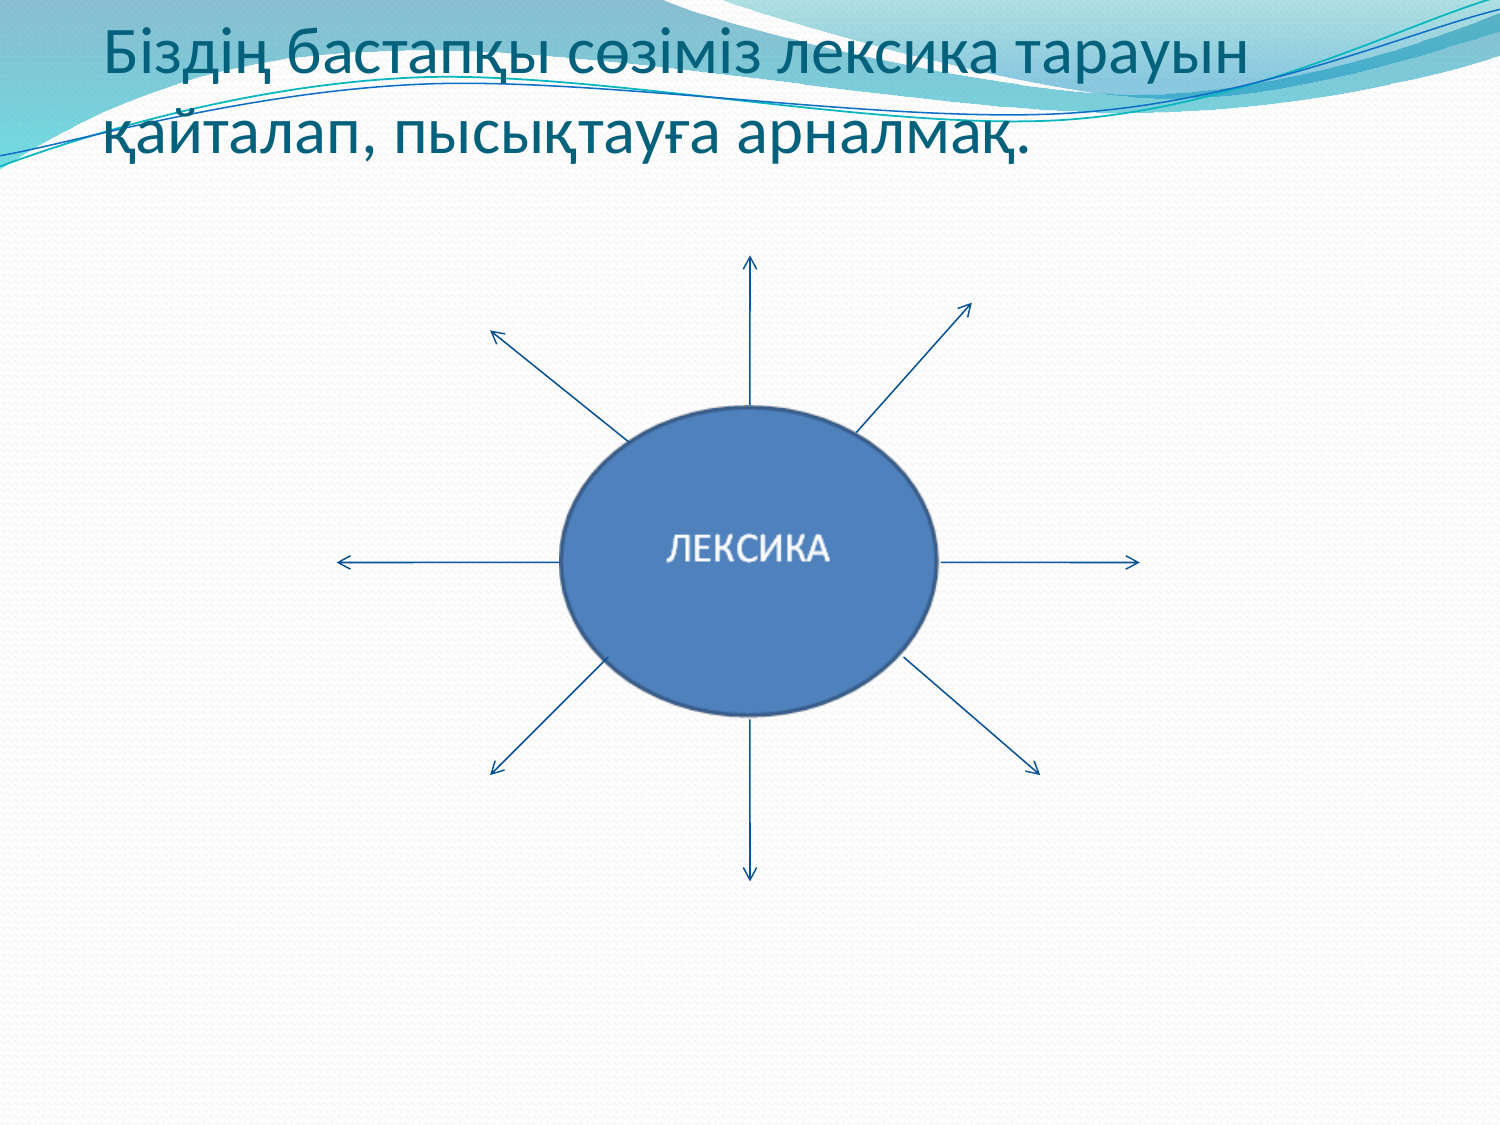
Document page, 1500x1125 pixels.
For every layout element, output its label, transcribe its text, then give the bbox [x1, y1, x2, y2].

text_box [903, 656, 1041, 776]
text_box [489, 656, 609, 776]
text_box Біздің бастапқы сөзіміз лексика тарауын қайталап, пысықтауға арналмақ. [88, 0, 1459, 175]
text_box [489, 330, 630, 443]
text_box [856, 302, 973, 433]
picture [559, 405, 941, 720]
